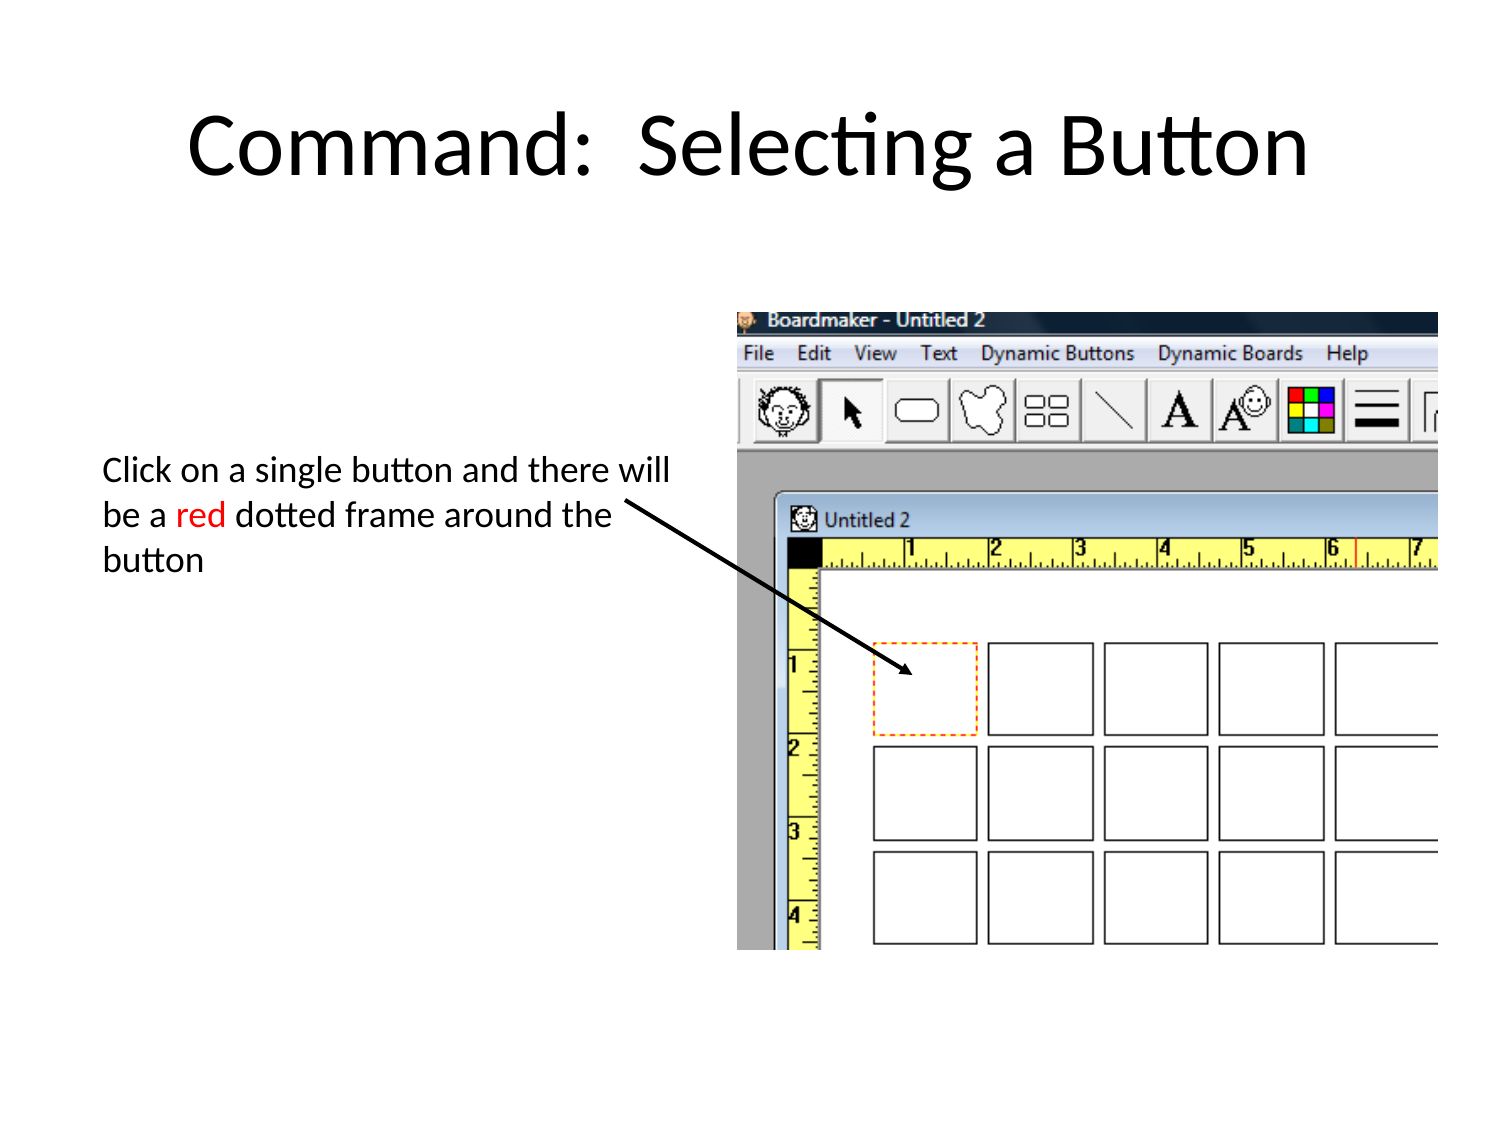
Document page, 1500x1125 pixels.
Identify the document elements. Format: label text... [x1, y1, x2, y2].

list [737, 312, 1438, 951]
text_box Click on a single button and there will be a red dotted frame around the button [87, 437, 725, 588]
title Command: Selecting a Button [75, 45, 1425, 233]
